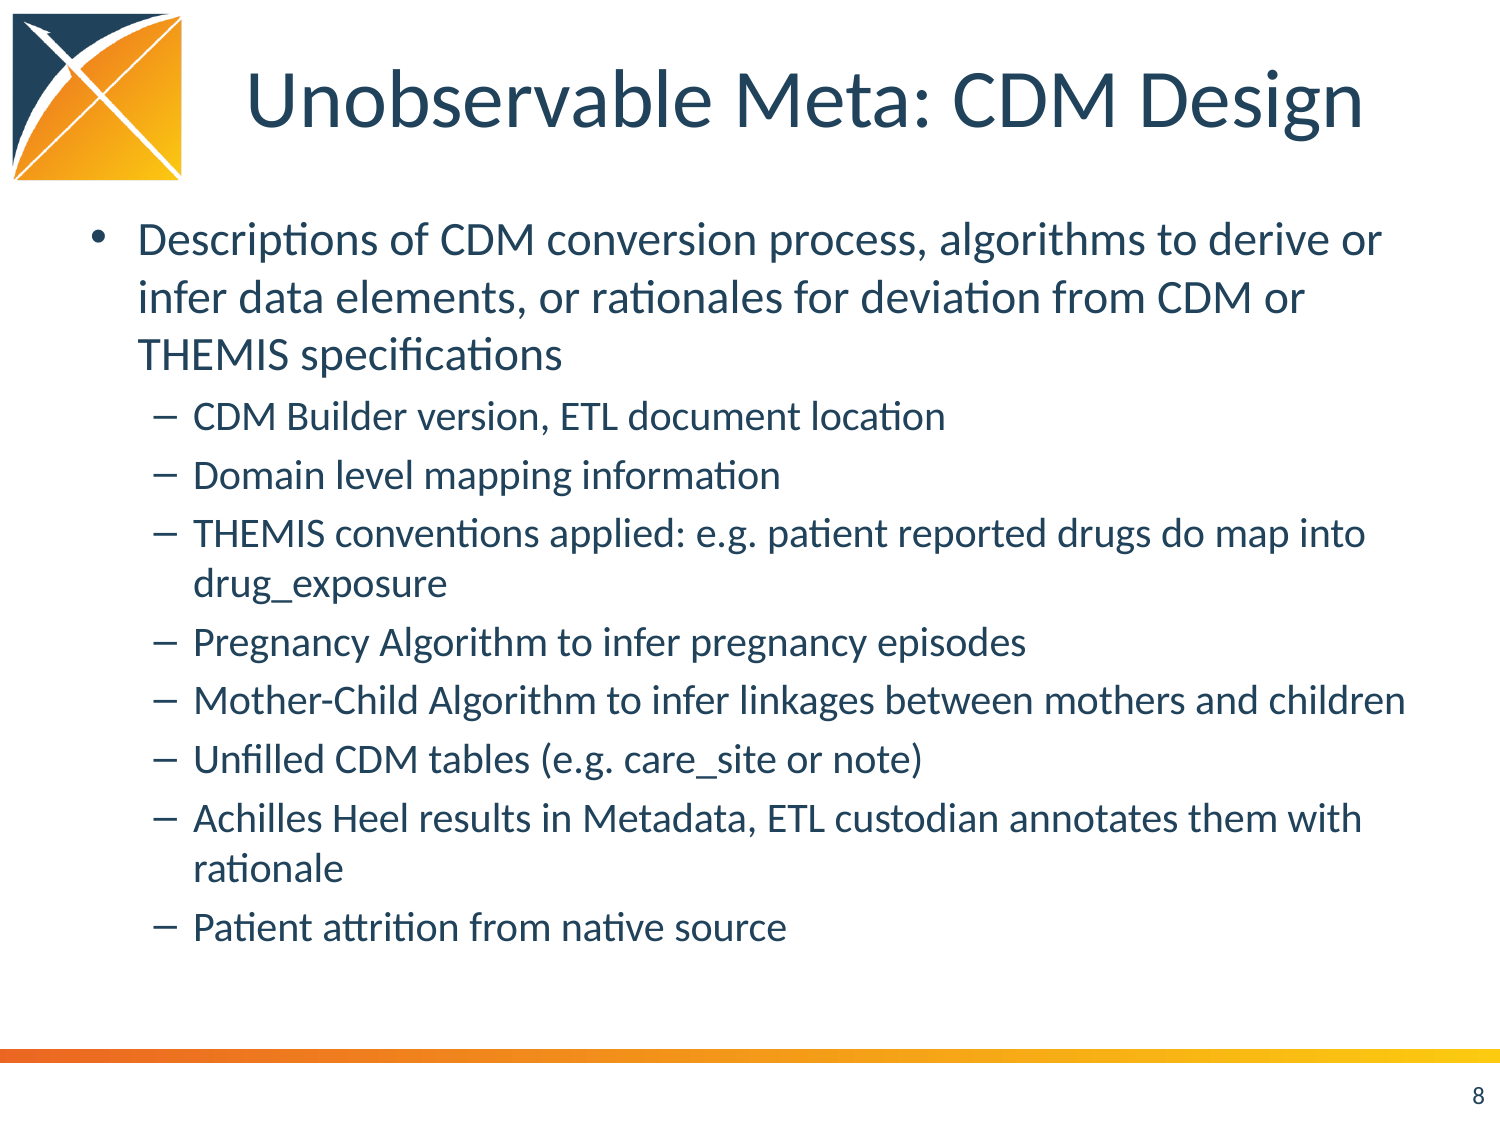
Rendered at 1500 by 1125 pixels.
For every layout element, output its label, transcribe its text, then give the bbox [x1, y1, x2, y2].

list Descriptions of CDM conversion process, algorithms to derive or infer data elements, or rationales for deviation from CDM or THEMIS specifications CDM Builder version, ETL document location Domain level mapping information THEMIS conventions applied: e.g. patient reported drugs do map into drug_exposure Pregnancy Algorithm to infer pregnancy episodes Mother-Child Algorithm to infer linkages between mothers and children Unfilled CDM tables (e.g. care_site or note) Achilles Heel results in Metadata, ETL custodian annotates them with rationale Patient attrition from native source [75, 200, 1425, 1005]
slide_number 8 [1149, 1065, 1500, 1125]
picture [0, 0, 206, 200]
title Unobservable Meta: CDM Design [187, 24, 1425, 163]
